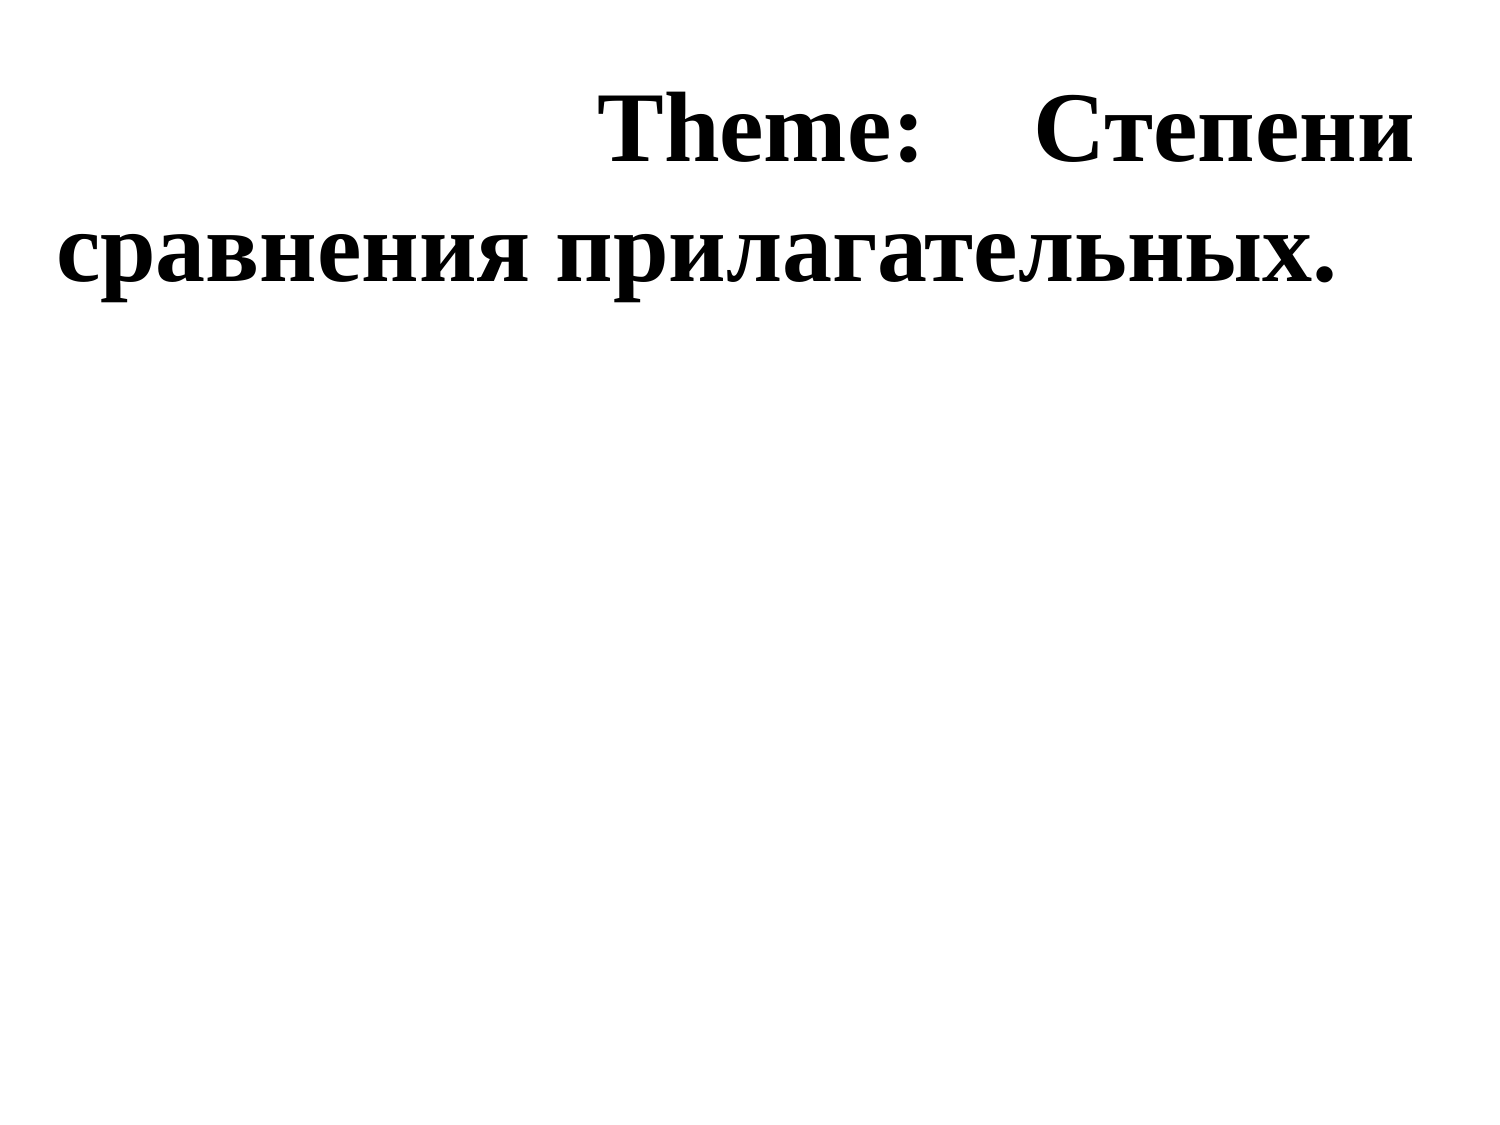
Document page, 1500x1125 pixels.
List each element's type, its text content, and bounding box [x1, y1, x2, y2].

text_box Theme: Степени сравнения прилагательных. [41, 54, 1430, 445]
